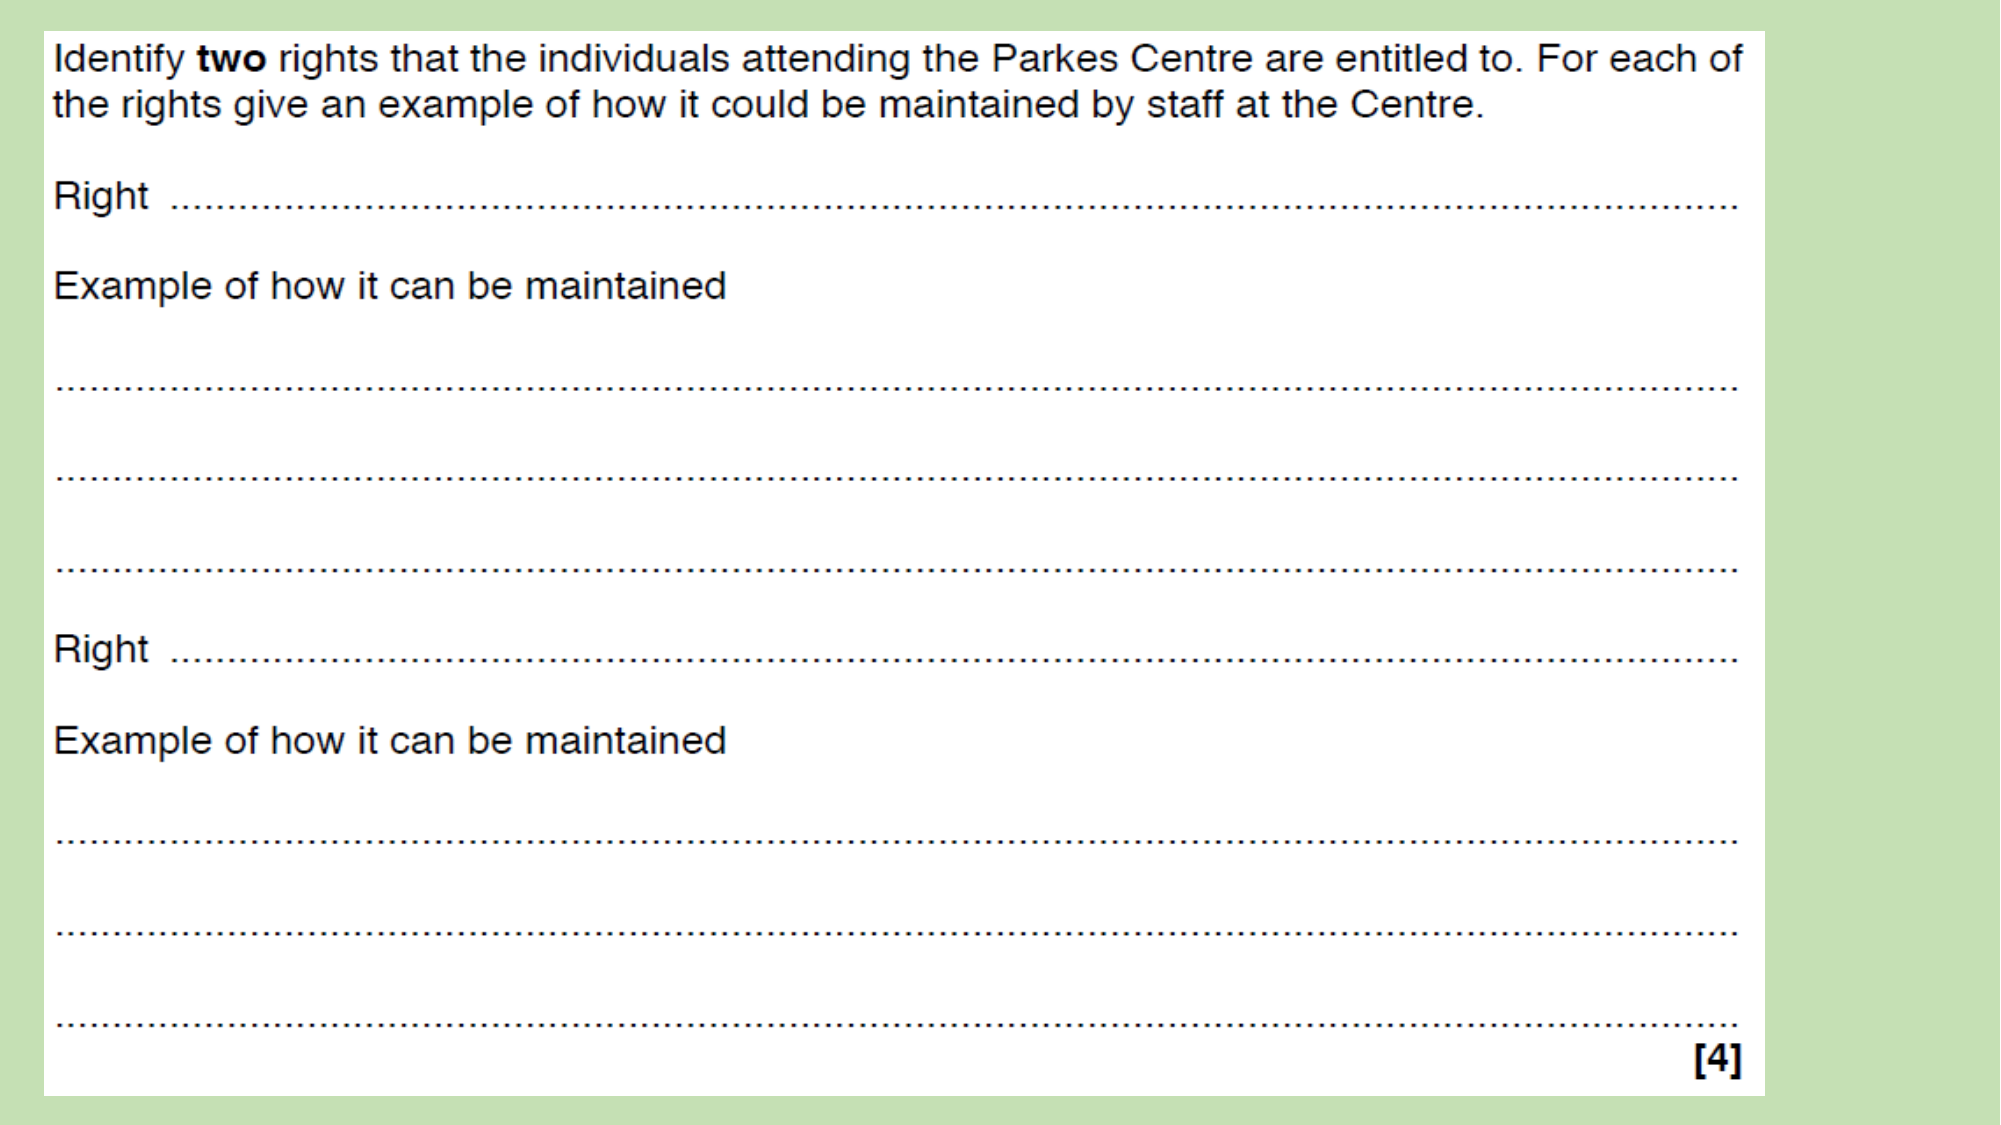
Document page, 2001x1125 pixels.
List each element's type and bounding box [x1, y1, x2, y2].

picture [44, 31, 1765, 1096]
